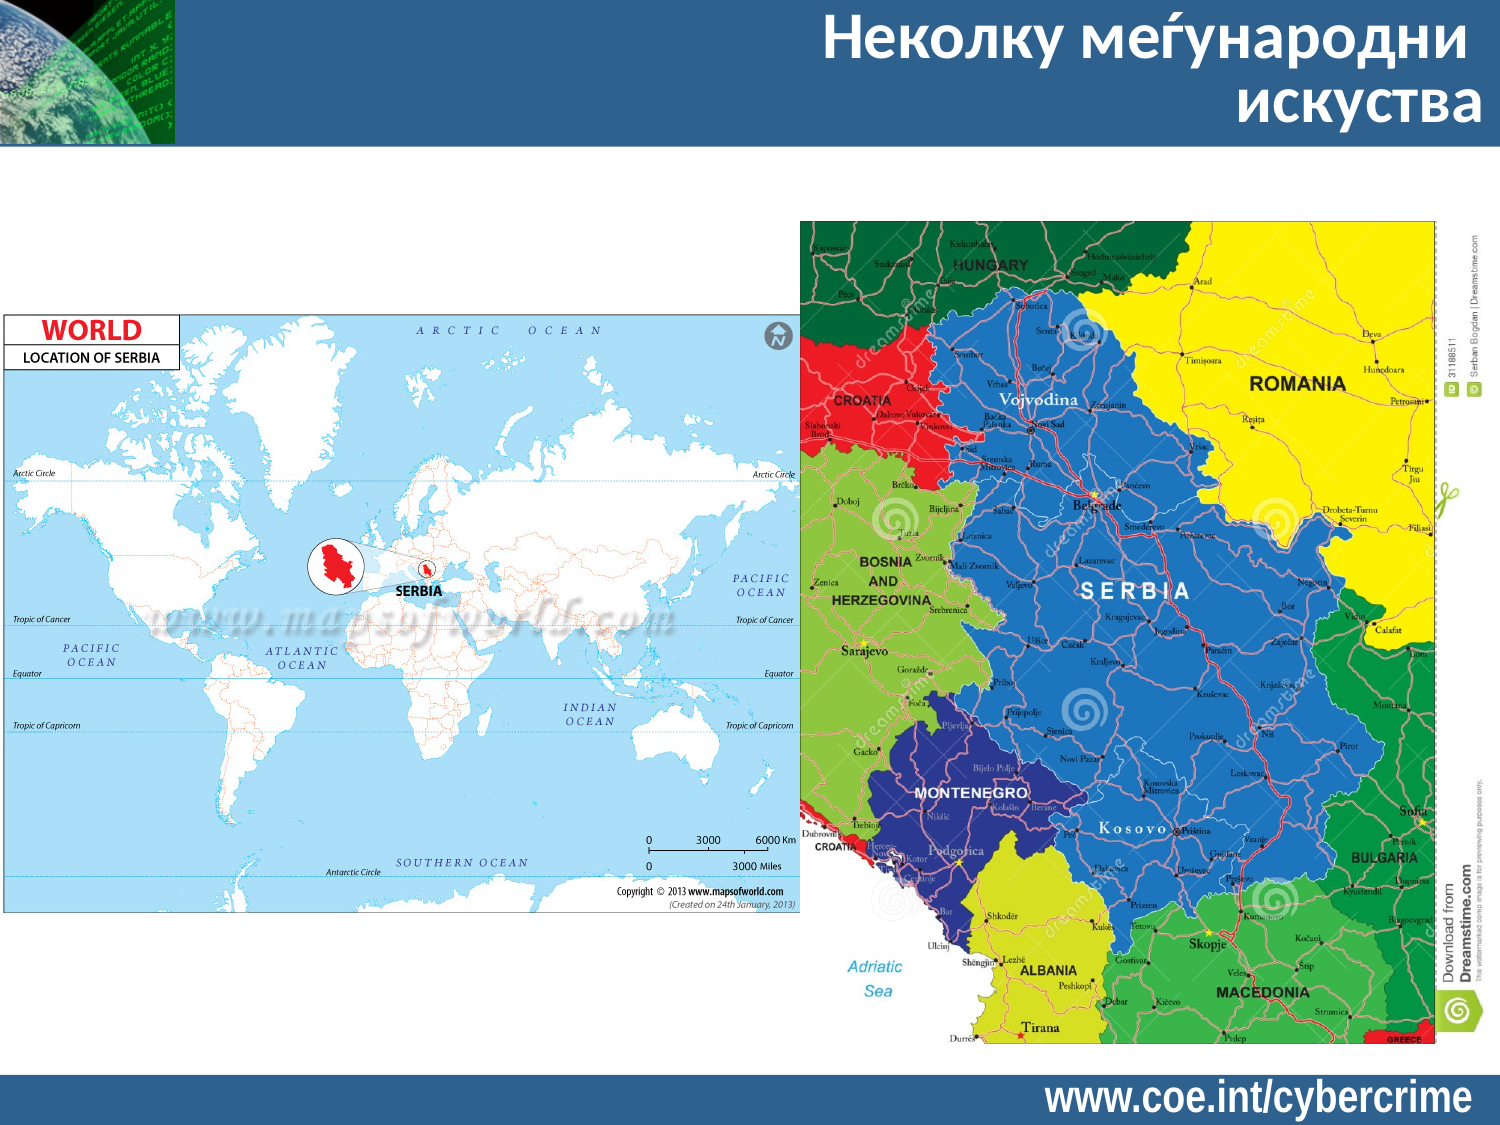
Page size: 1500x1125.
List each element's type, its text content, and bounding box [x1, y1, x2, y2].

text_box Неколку меѓународни искуства [177, 0, 1500, 149]
picture [0, 0, 175, 144]
text_box www.coe.int/cybercrime [1030, 1059, 1500, 1125]
text_box [0, 1073, 1030, 1125]
picture [2, 221, 1491, 1044]
